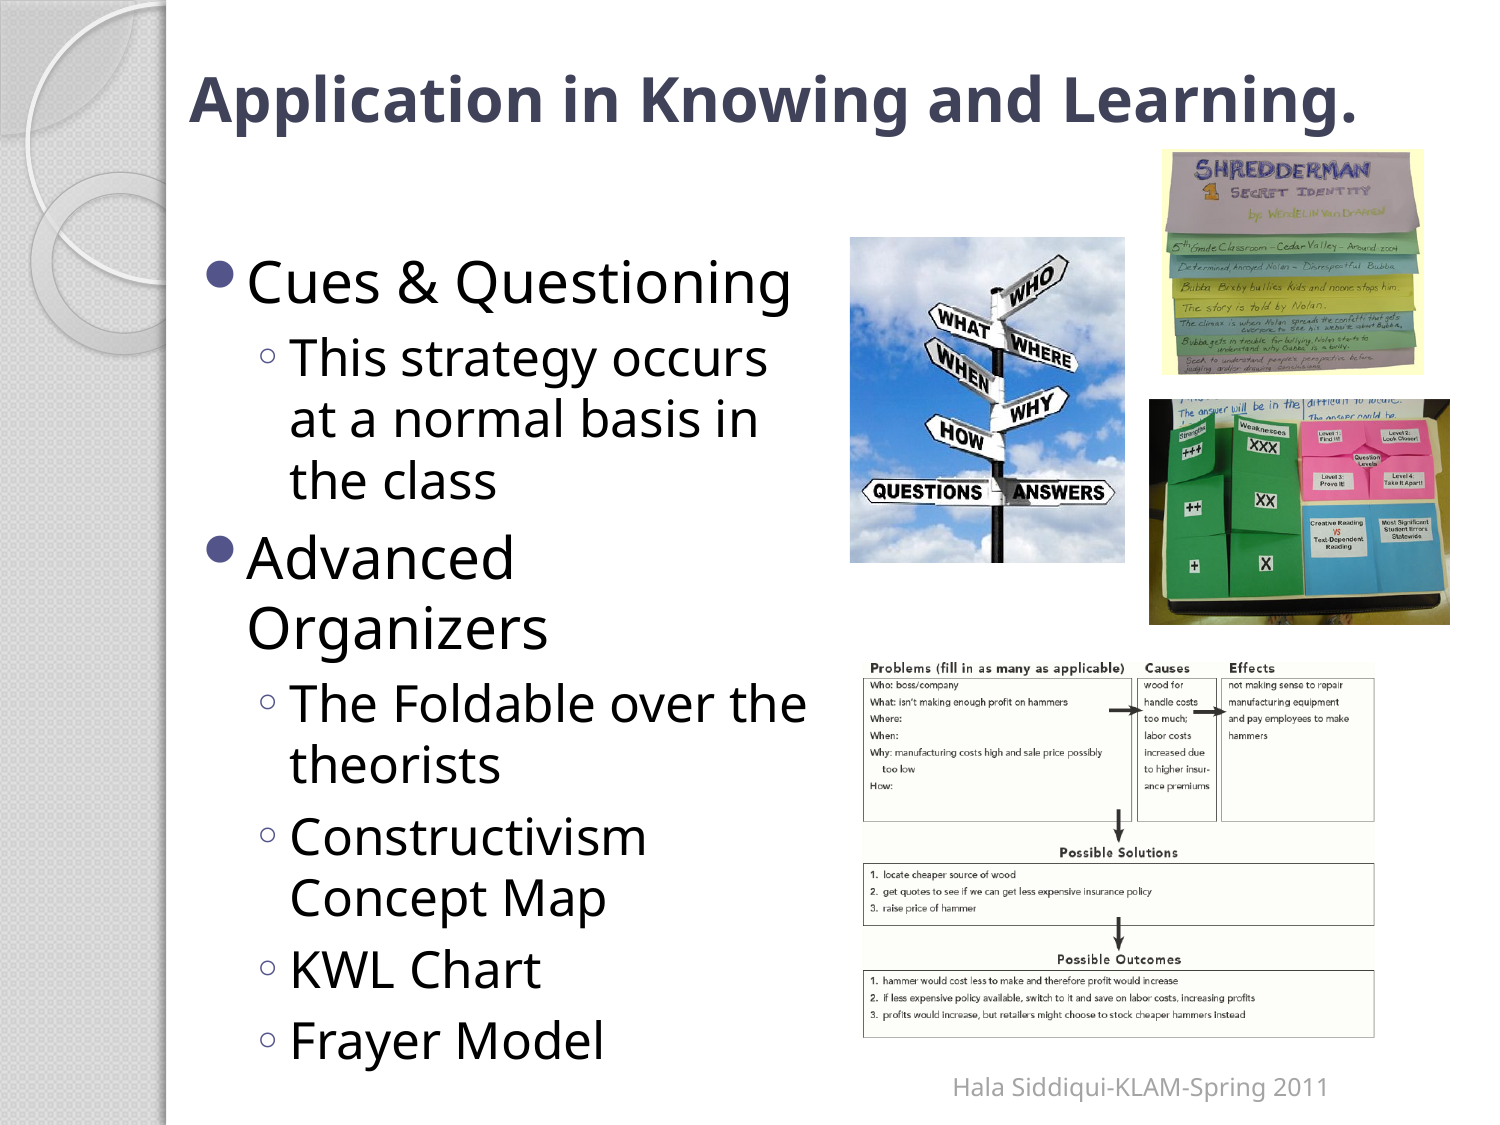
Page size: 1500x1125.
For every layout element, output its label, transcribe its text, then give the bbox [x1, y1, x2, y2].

picture [1149, 399, 1451, 626]
picture [1162, 149, 1424, 376]
title Application in Knowing and Learning. [174, 45, 1425, 150]
footer Hala Siddiqui-KLAM-Spring 2011 [937, 1034, 1413, 1113]
list Cues & Questioning This strategy occurs at a normal basis in the class Advanced Organizers The Foldable over the theorists Constructivism Concept Map KWL Chart Frayer Model [174, 237, 838, 1080]
picture [849, 237, 1126, 563]
picture [862, 662, 1376, 1038]
